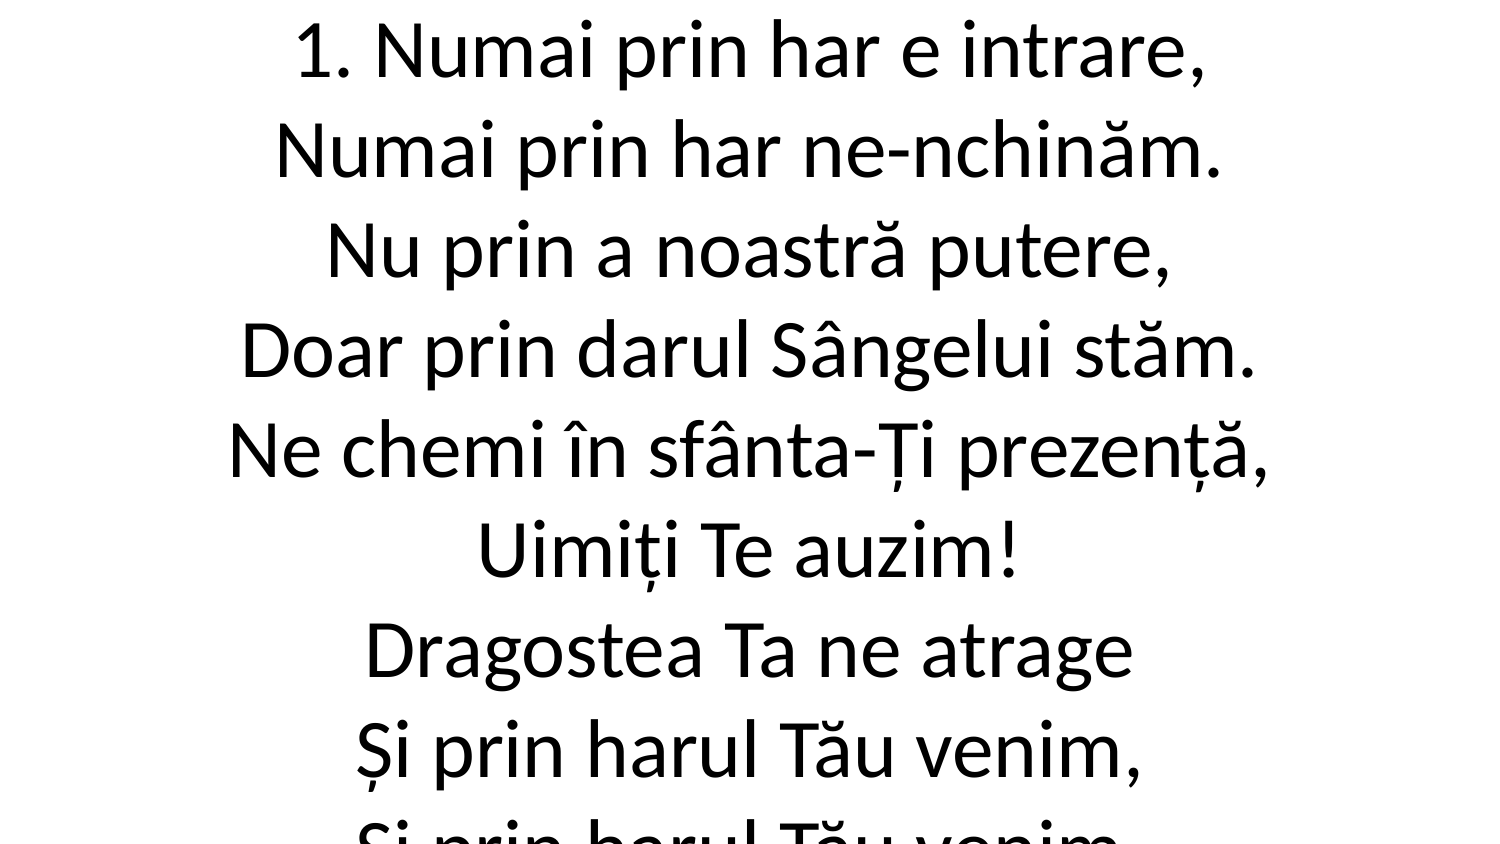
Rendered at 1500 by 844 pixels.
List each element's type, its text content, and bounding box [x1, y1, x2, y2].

text_box 1. Numai prin har e intrare, Numai prin har ne-nchinăm. Nu prin a noastră putere, Doar prin darul Sângelui stăm. Ne chemi în sfânta-Ți prezență, Uimiți Te auzim! Dragostea Ta ne atrage Și prin harul Tău venim, Și prin harul Tău venim. [212, 0, 1288, 844]
